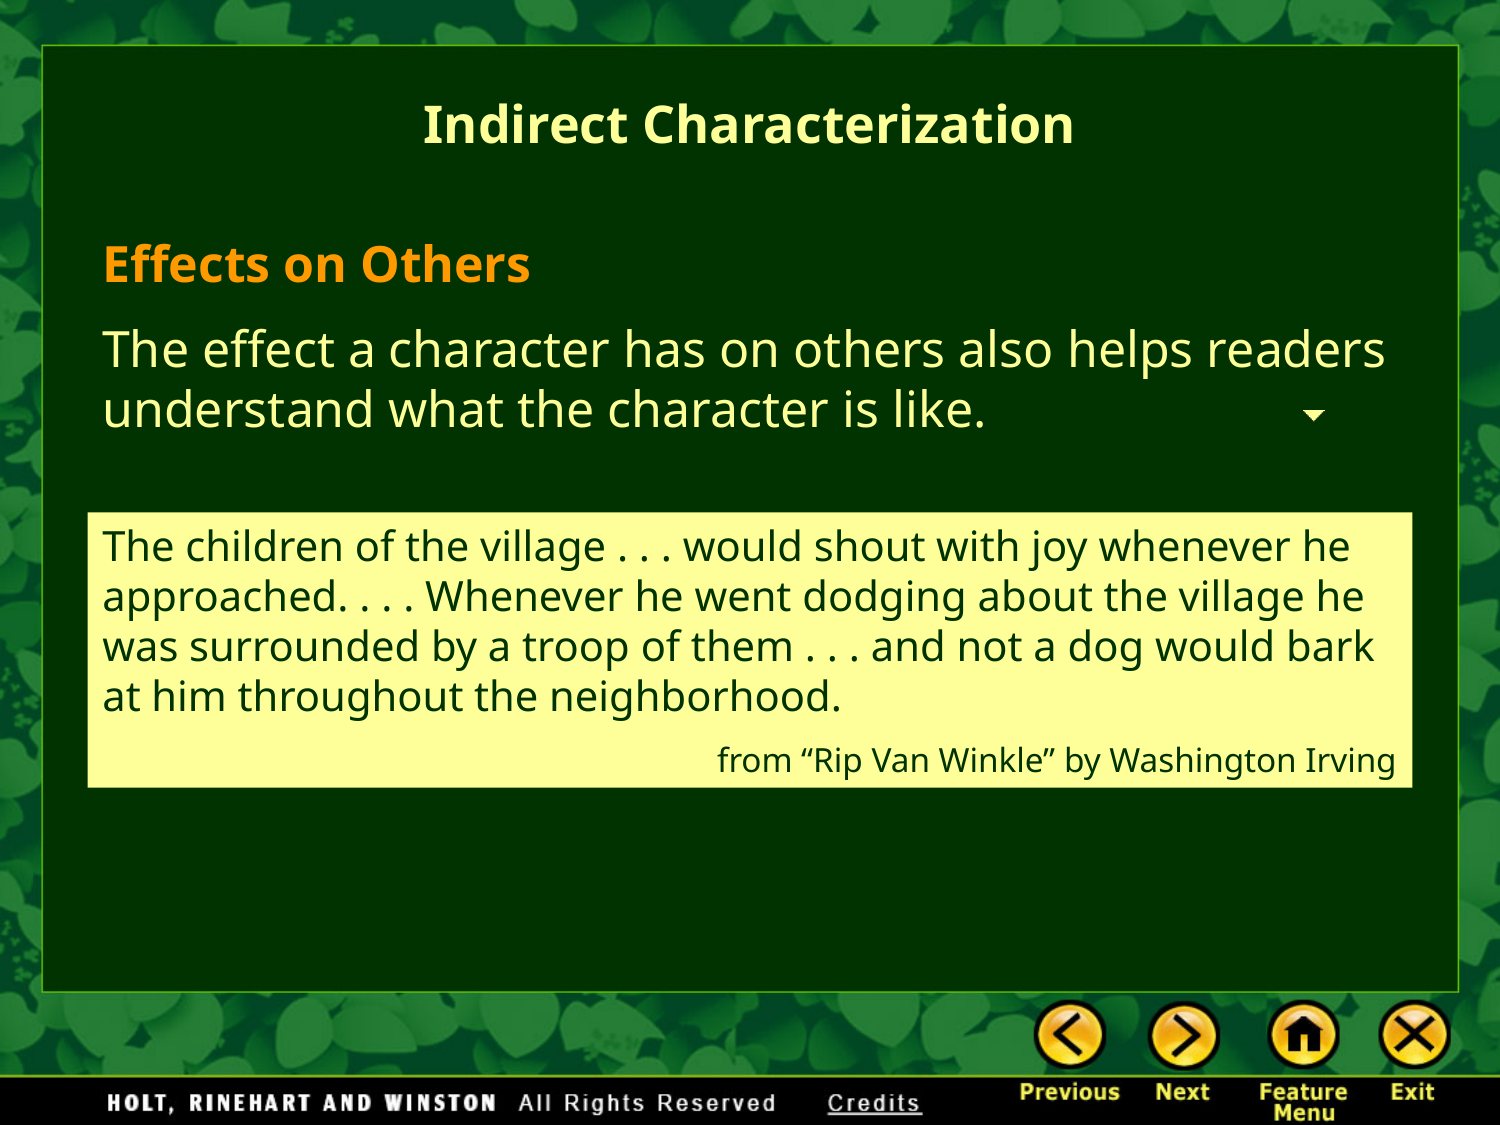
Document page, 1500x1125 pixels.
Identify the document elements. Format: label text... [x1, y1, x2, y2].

picture [0, 0, 1500, 1125]
text_box The children of the village . . . would shout with joy whenever he approached. . . . Whenever he went dodging about the village he was surrounded by a troop of them . . . and not a dog would bark at him throughout the neighborhood. from “Rip Van Winkle” by Washington Irving [87, 512, 1413, 788]
title Indirect Characterization [74, 57, 1426, 188]
text_box Effects on Others The effect a character has on others also helps readers understand what the character is like. [87, 224, 1413, 445]
